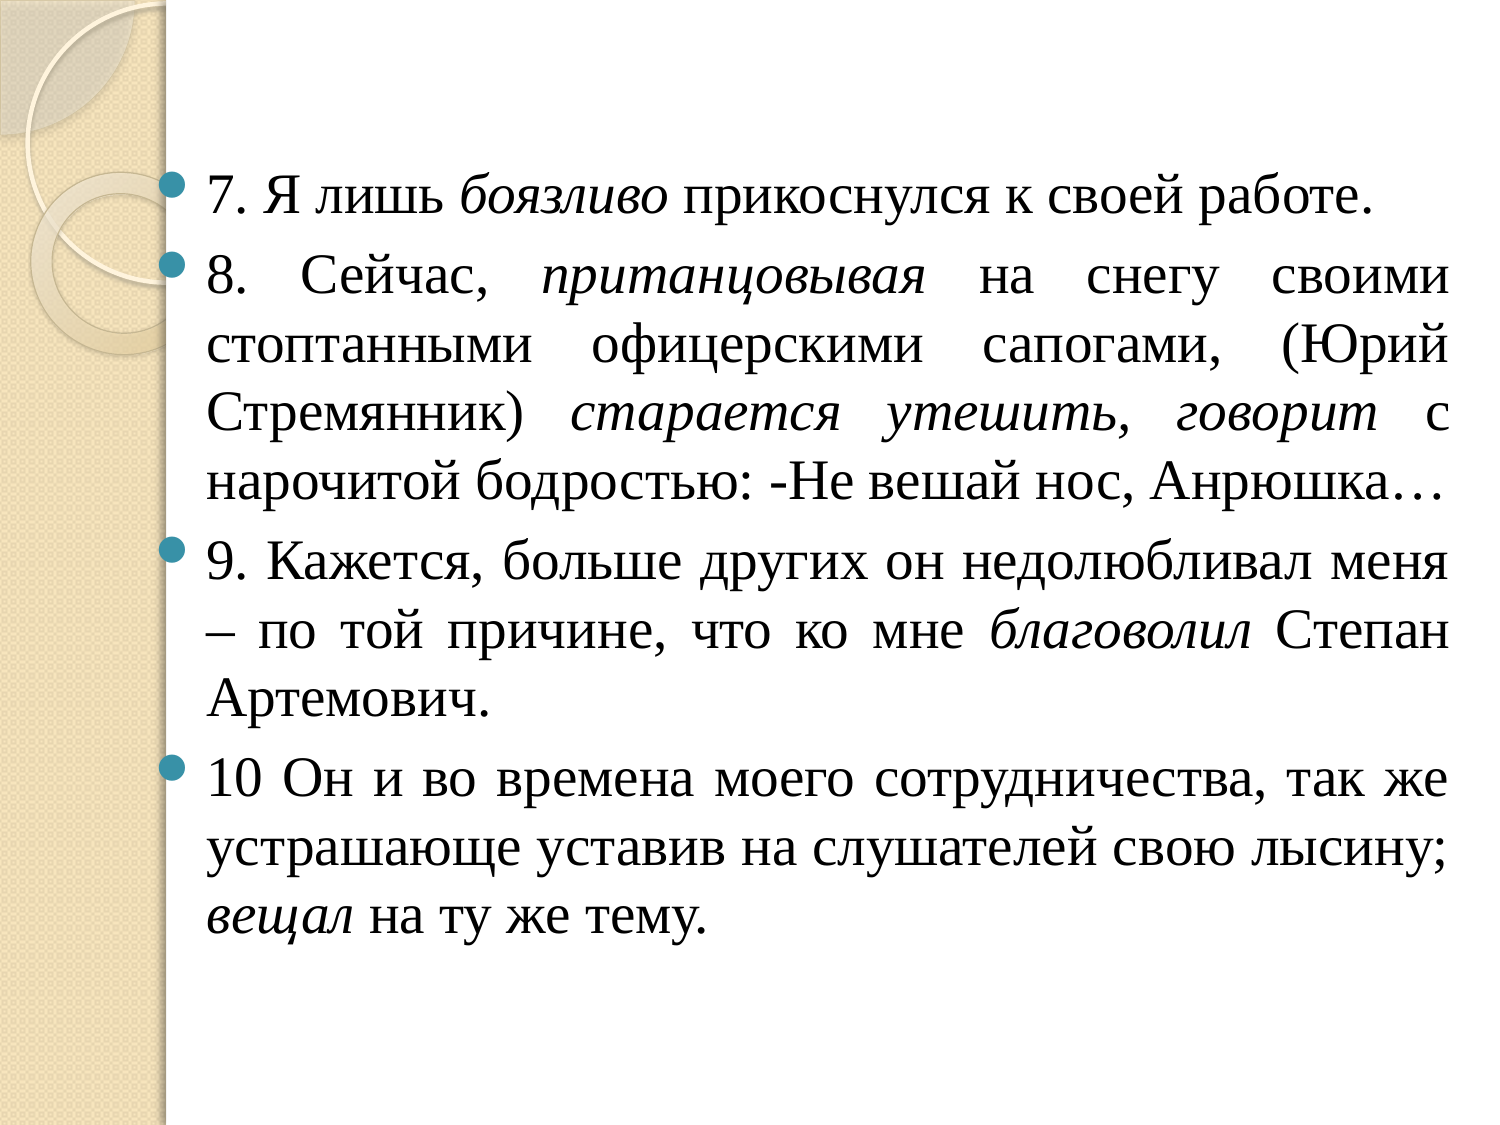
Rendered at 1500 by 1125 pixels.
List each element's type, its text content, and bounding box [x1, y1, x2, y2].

list 7. Я лишь боязливо прикоснулся к своей работе. 8. Сейчас, пританцовывая на снегу своими стоптанными офицерскими сапогами, (Юрий Стремянник) старается утешить, говорит с нарочитой бодростью: -Не вешай нос, Анрюшка… 9. Кажется, больше других он недолюбливал меня – по той причине, что ко мне благоволил Степан Артемович. 10 Он и во времена моего сотрудничества, так же устрашающе уставив на слушателей свою лысину; вещал на ту же тему. [135, 149, 1466, 1025]
